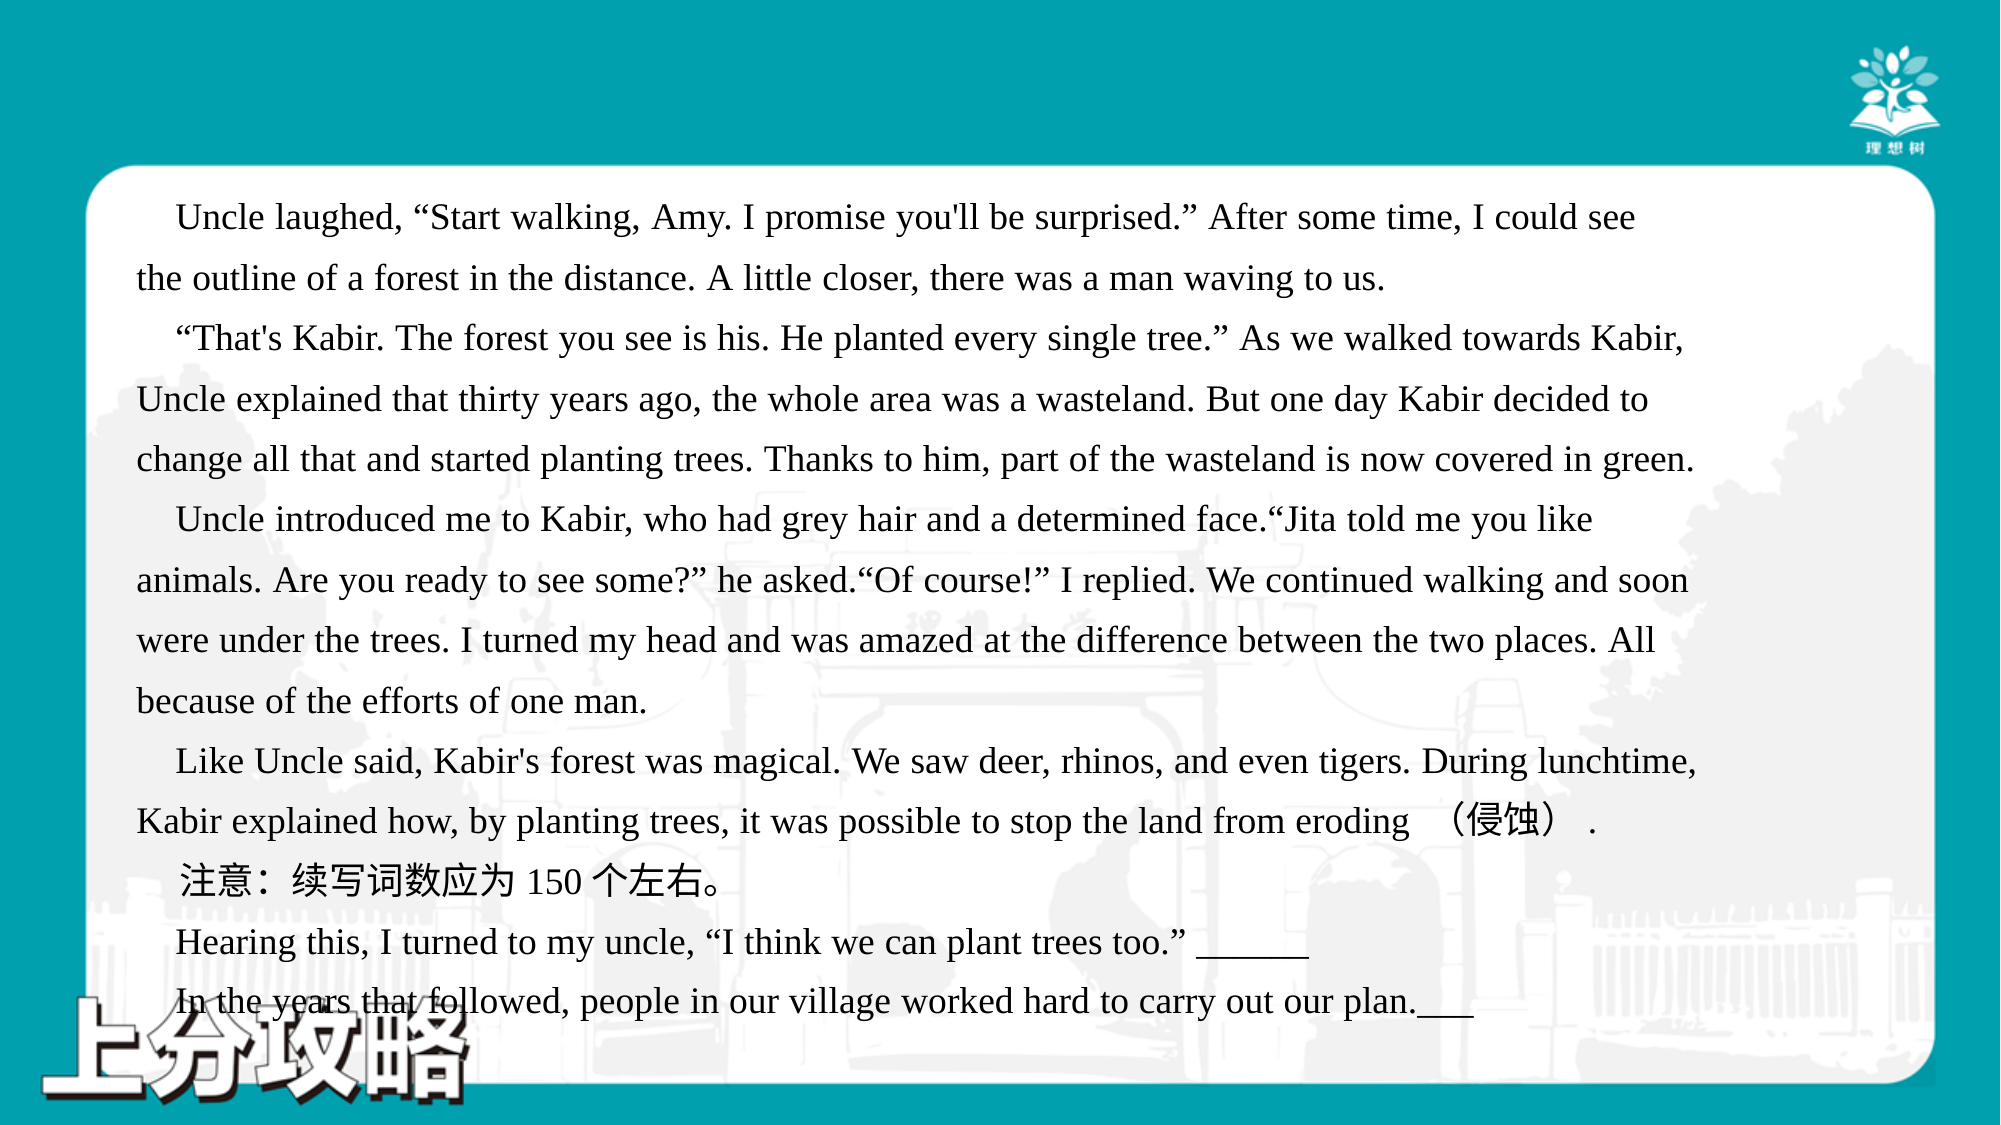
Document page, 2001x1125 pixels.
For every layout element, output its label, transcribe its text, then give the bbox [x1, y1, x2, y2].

picture [0, 0, 2000, 1125]
text_box Uncle laughed, “Start walking, Amy. I promise you'll be surprised.” After some time, I could see the outline of a forest in the distance. A little closer, there was a man waving to us. “That's Kabir. The forest you see is his. He planted every single tree.” As we walked towards Kabir, Uncle explained that thirty years ago, the whole area was a wasteland. But one day Kabir decided to change all that and started planting trees. Thanks to him, part of the wasteland is now covered in green. Uncle introduced me to Kabir, who had grey hair and a determined face.“Jita told me you like animals. Are you ready to see some?” he asked.“Of course!” I replied. We continued walking and soon were under the trees. I turned my head and was amazed at the difference between the two places. All because of the efforts of one man. Like Uncle said, Kabir's forest was magical. We saw deer, rhinos, and even tigers. During lunchtime, Kabir explained how, by planting trees, it was possible to stop the land from eroding （侵蚀）. 注意：续写词数应为150个左右。 Hearing this, I turned to my uncle, “I think we can plant trees too.” ______ In the years that followed, people in our village worked hard to carry out our plan.___#1.4 [136, 176, 1865, 1015]
